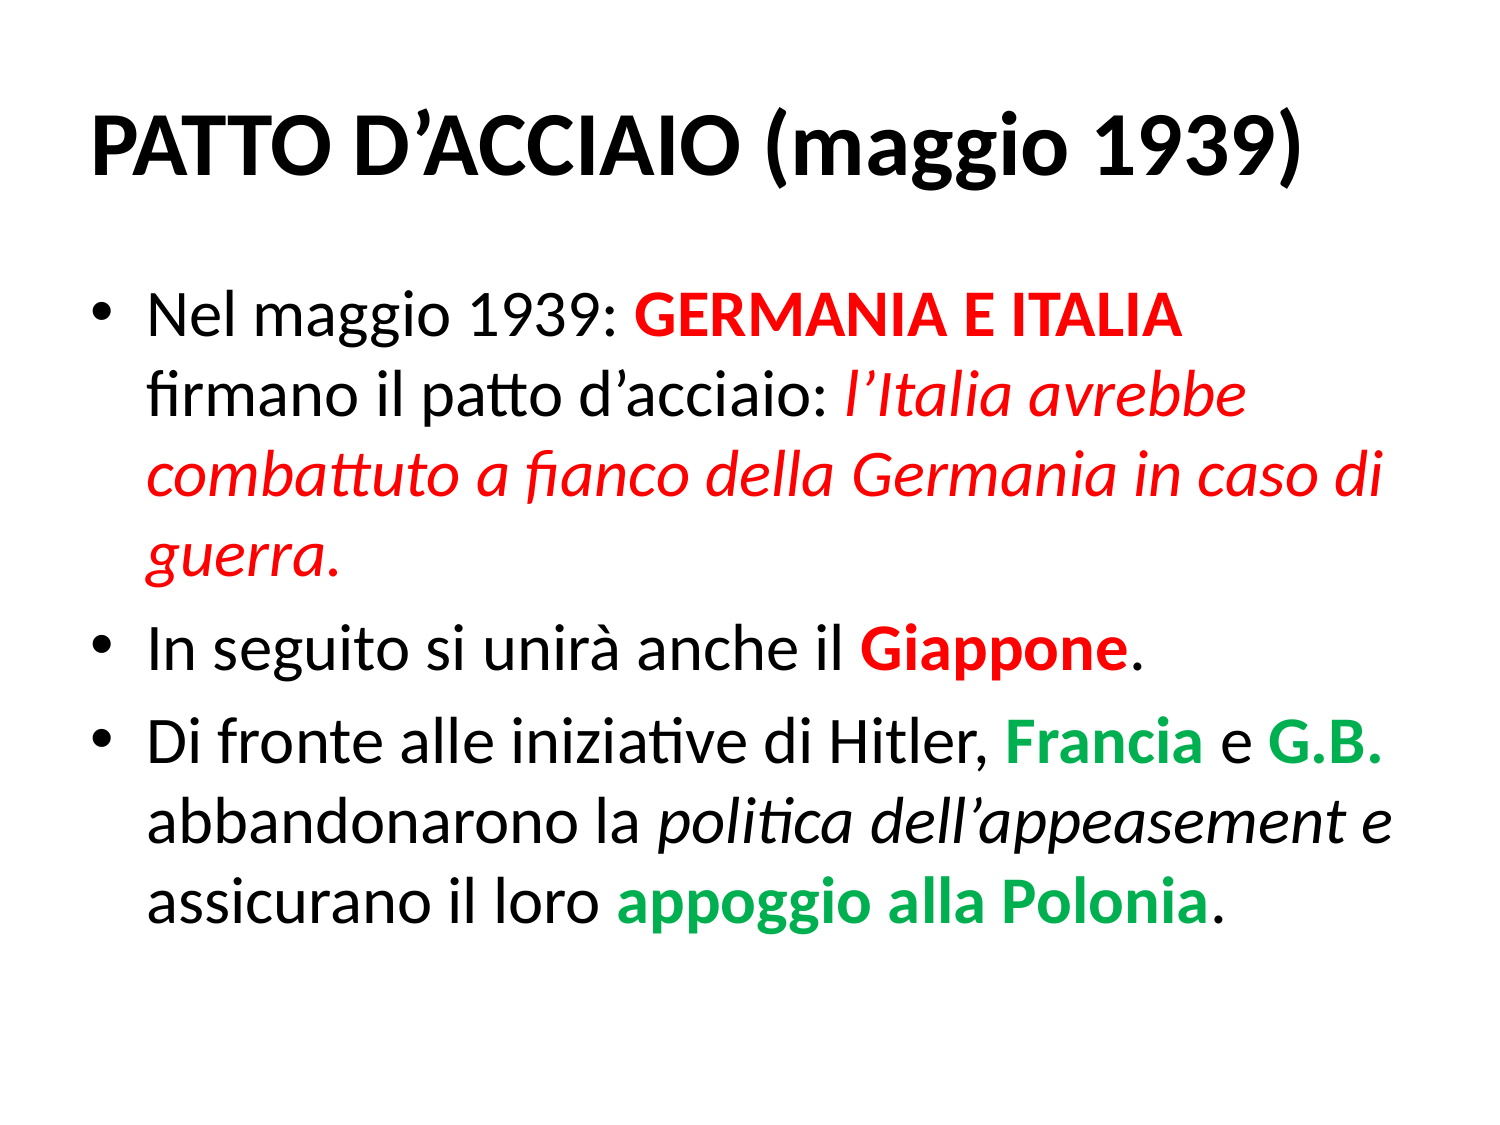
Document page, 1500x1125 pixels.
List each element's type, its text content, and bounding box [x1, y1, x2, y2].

title PATTO D’ACCIAIO (maggio 1939) [75, 45, 1425, 233]
list Nel maggio 1939: GERMANIA E ITALIA firmano il patto d’acciaio: l’Italia avrebbe combattuto a fianco della Germania in caso di guerra. In seguito si unirà anche il Giappone. Di fronte alle iniziative di Hitler, Francia e G.B. abbandonarono la politica dell’appeasement e assicurano il loro appoggio alla Polonia. [75, 262, 1425, 1005]
